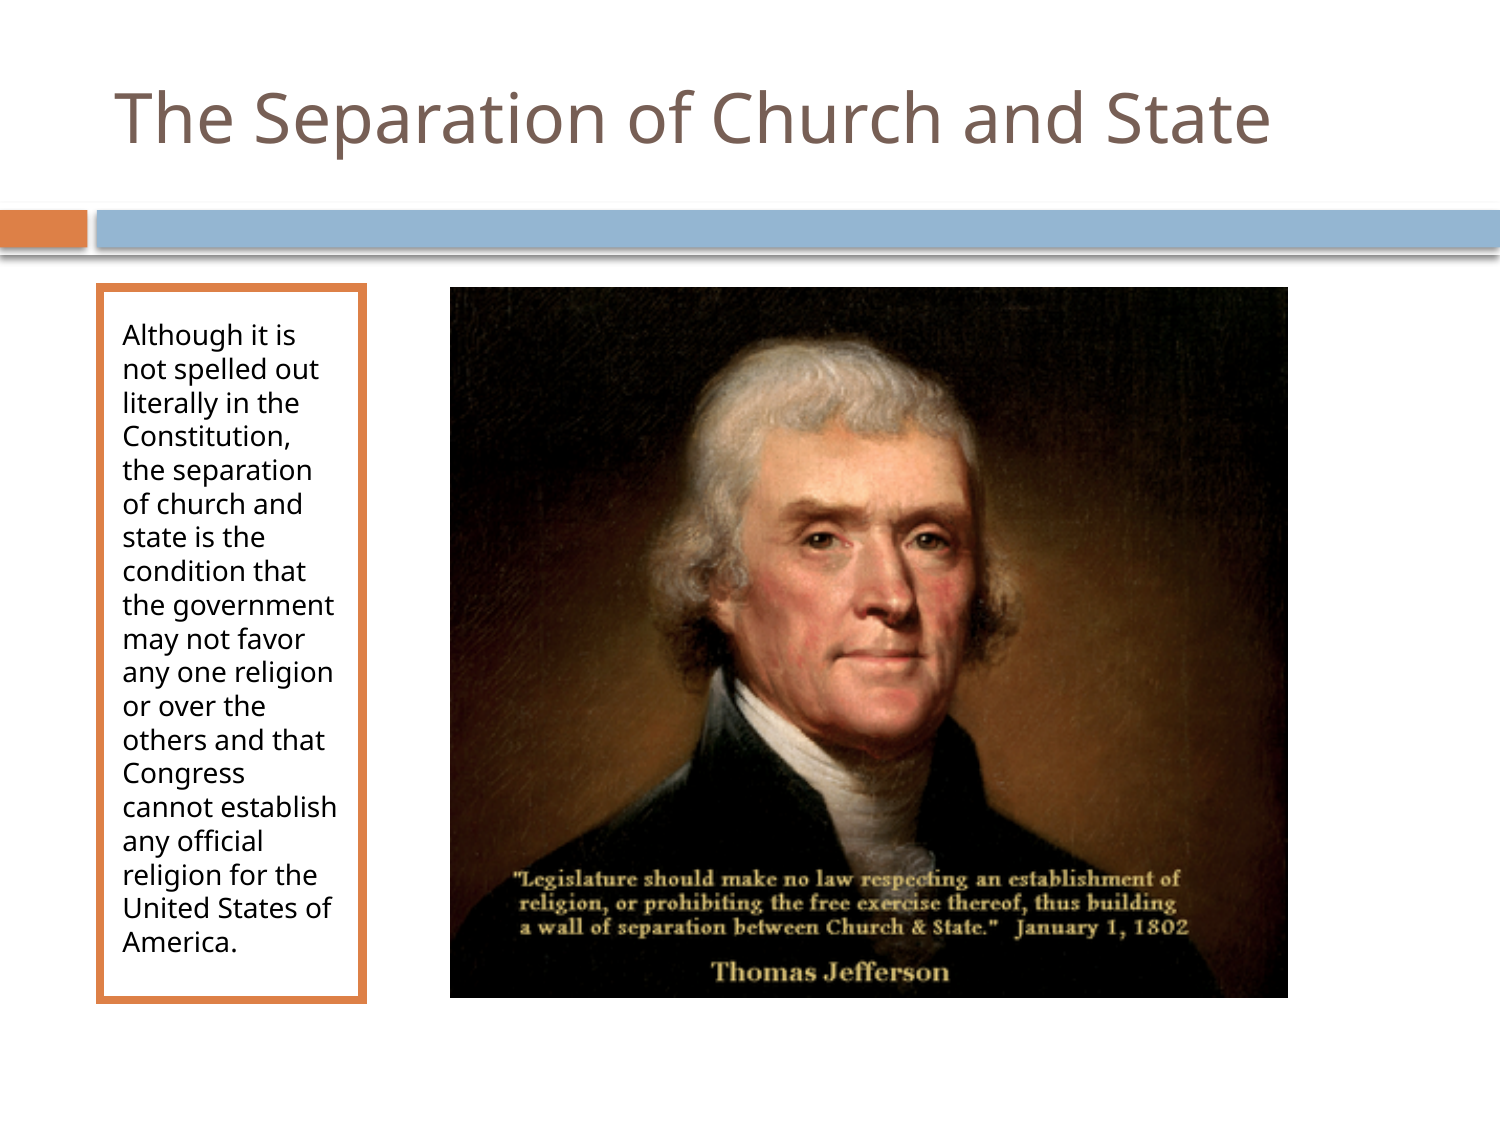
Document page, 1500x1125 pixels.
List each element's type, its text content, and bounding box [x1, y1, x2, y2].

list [449, 287, 1288, 998]
list Although it is not spelled out literally in the Constitution, the separation of church and state is the condition that the government may not favor any one religion or over the others and that Congress cannot establish any official religion for the United States of America. [96, 283, 367, 1004]
title The Separation of Church and State [99, 44, 1425, 188]
